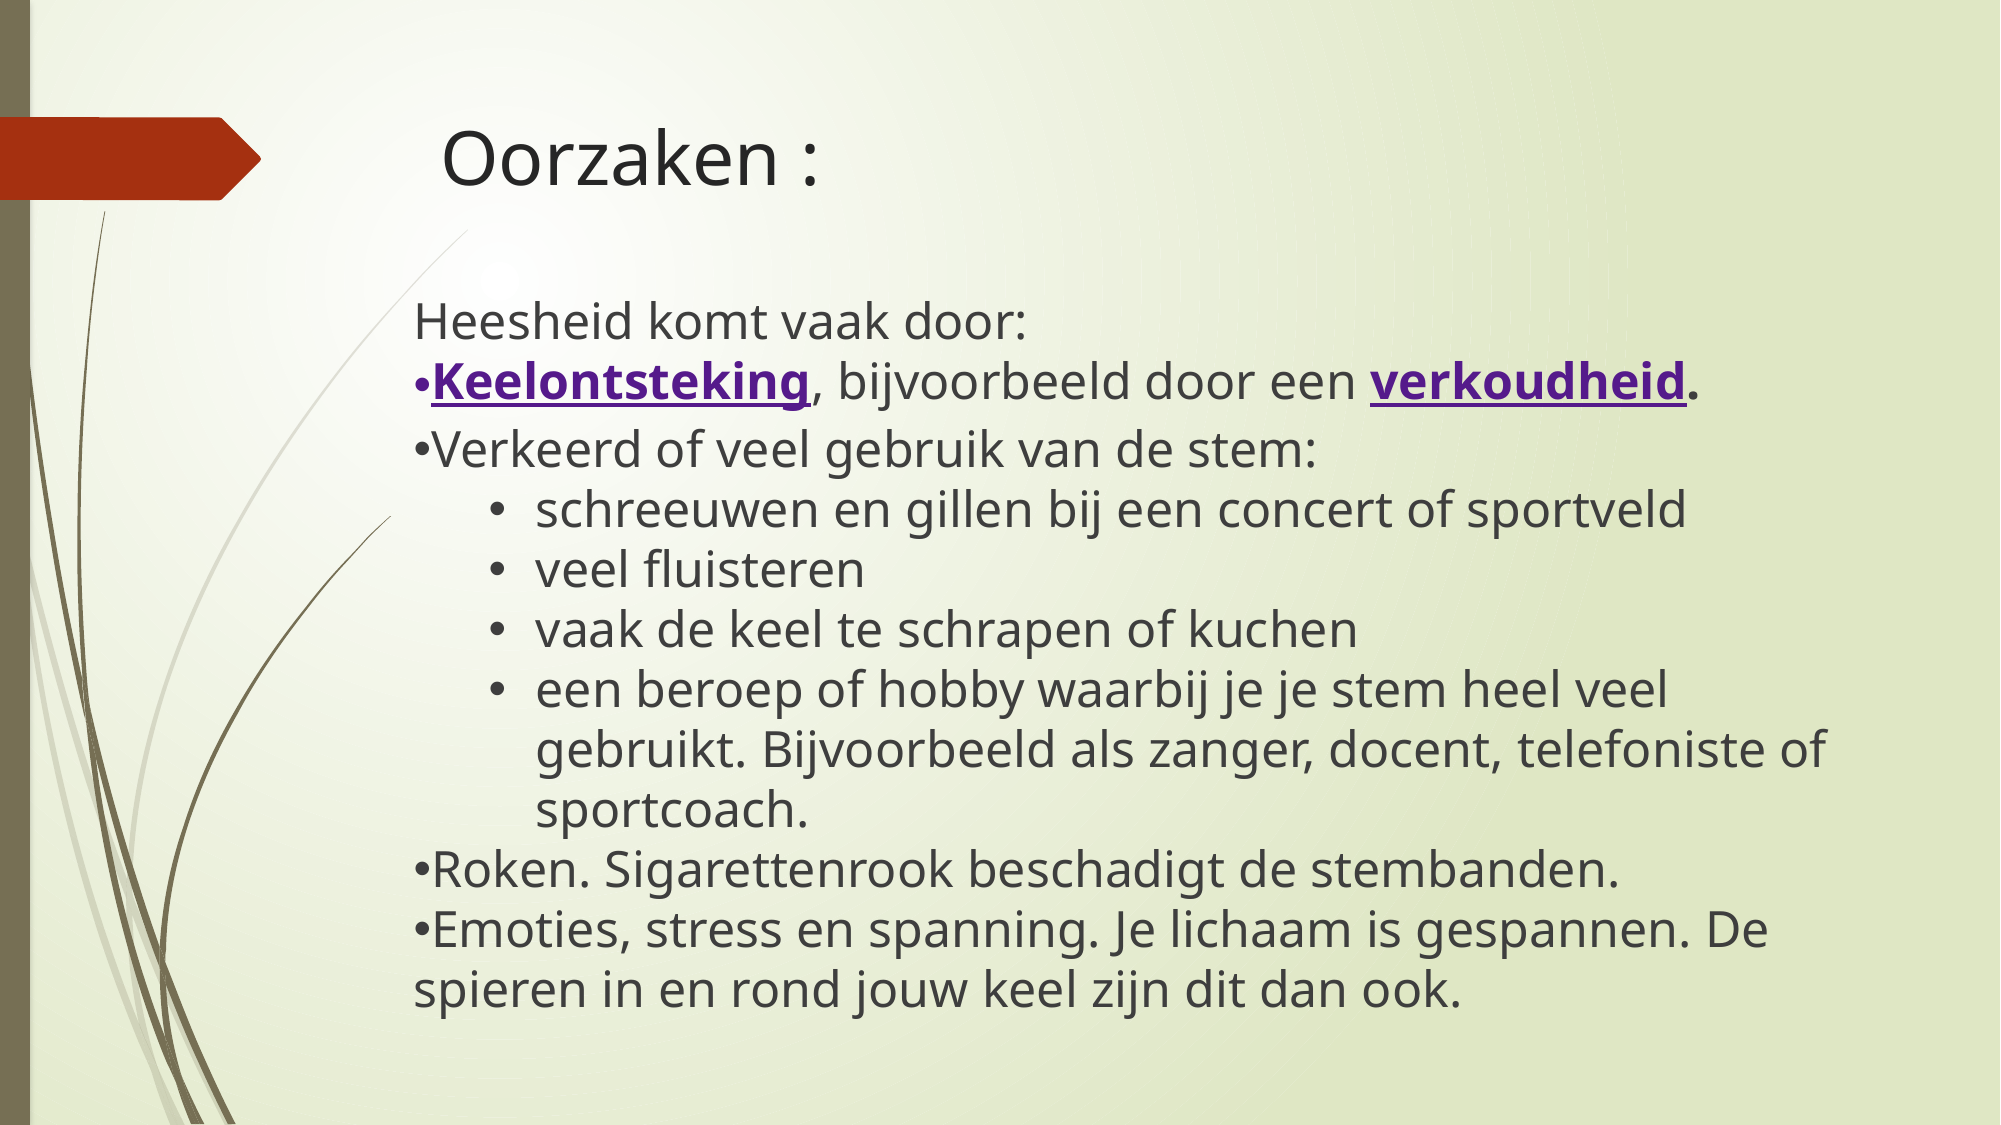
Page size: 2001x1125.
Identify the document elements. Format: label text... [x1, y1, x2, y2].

text_box Heesheid komt vaak door: Keelontsteking, bijvoorbeeld door een verkoudheid. Verkeerd of veel gebruik van de stem: schreeuwen en gillen bij een concert of sportveld veel fluisteren vaak de keel te schrapen of kuchen een beroep of hobby waarbij je je stem heel veel gebruikt. Bijvoorbeeld als zanger, docent, telefoniste of sportcoach. Roken. Sigarettenrook beschadigt de stembanden. Emoties, stress en spanning. Je lichaam is gespannen. De spieren in en rond jouw keel zijn dit dan ook. [399, 282, 1861, 1026]
title Oorzaken : [425, 102, 1888, 313]
